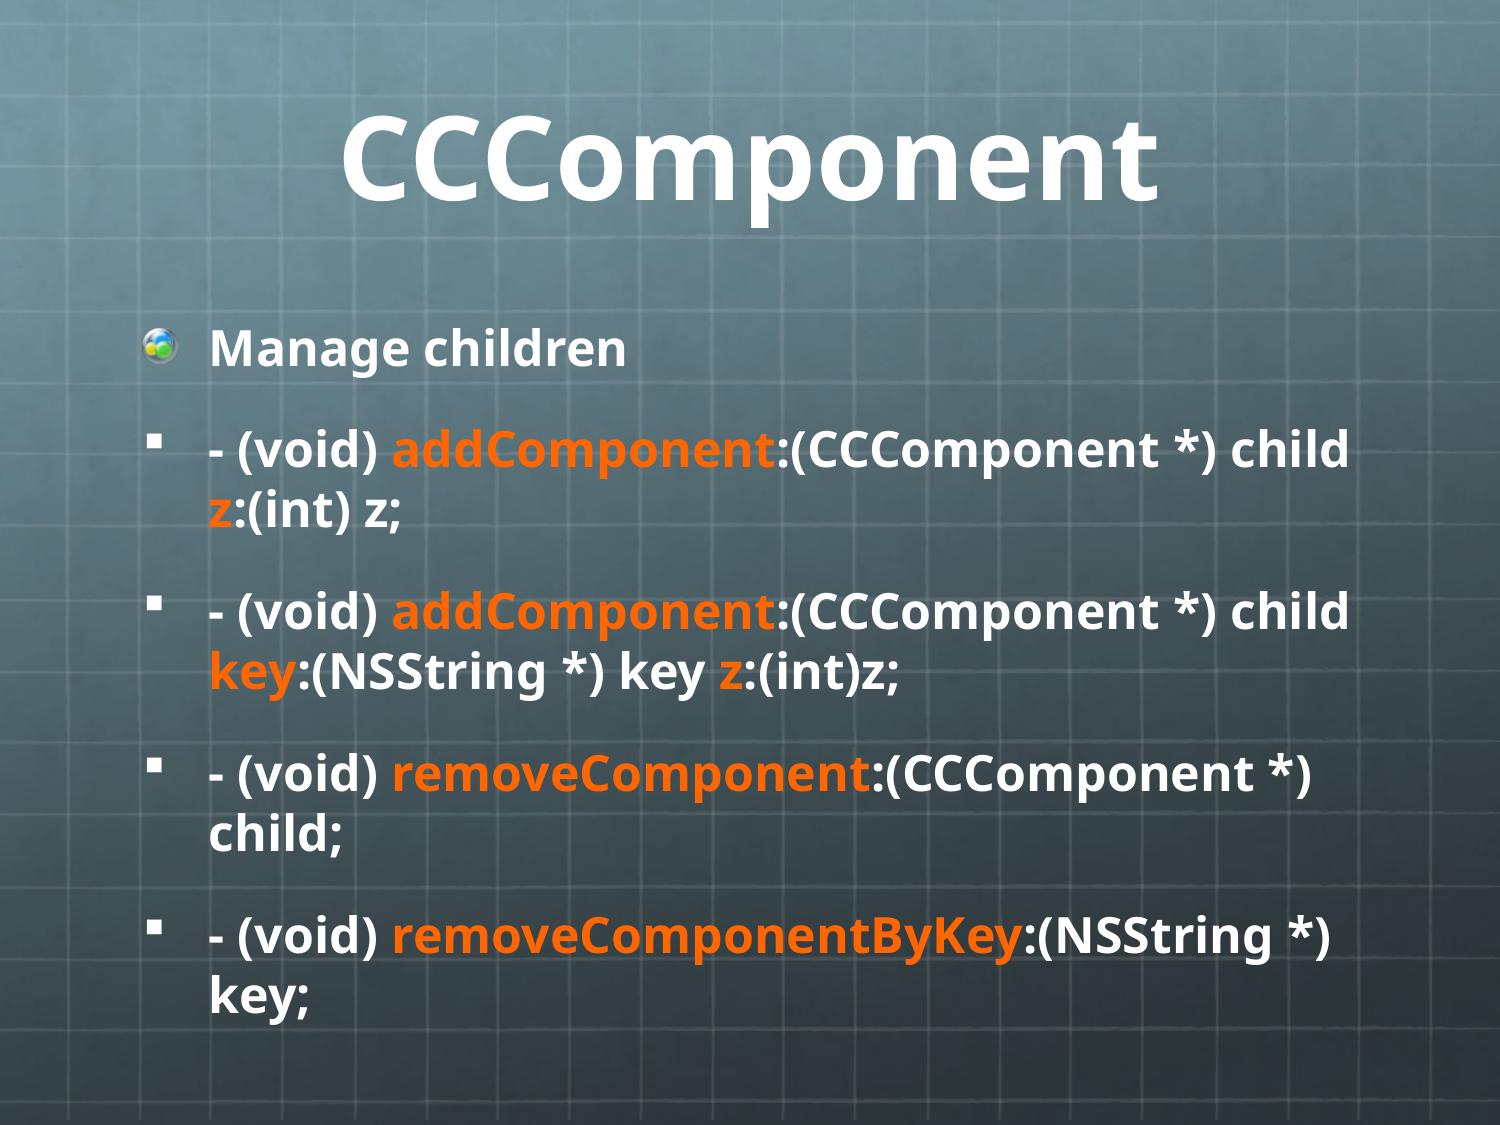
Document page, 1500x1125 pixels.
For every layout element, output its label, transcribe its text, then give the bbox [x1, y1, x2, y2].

title CCComponent [127, 17, 1372, 289]
list Manage children - (void) addComponent:(CCComponent *) child z:(int) z; - (void) addComponent:(CCComponent *) child key:(NSString *) key z:(int)z; - (void) removeComponent:(CCComponent *) child; - (void) removeComponentByKey:(NSString *) key; [127, 308, 1372, 1033]
picture [0, 0, 1500, 1125]
